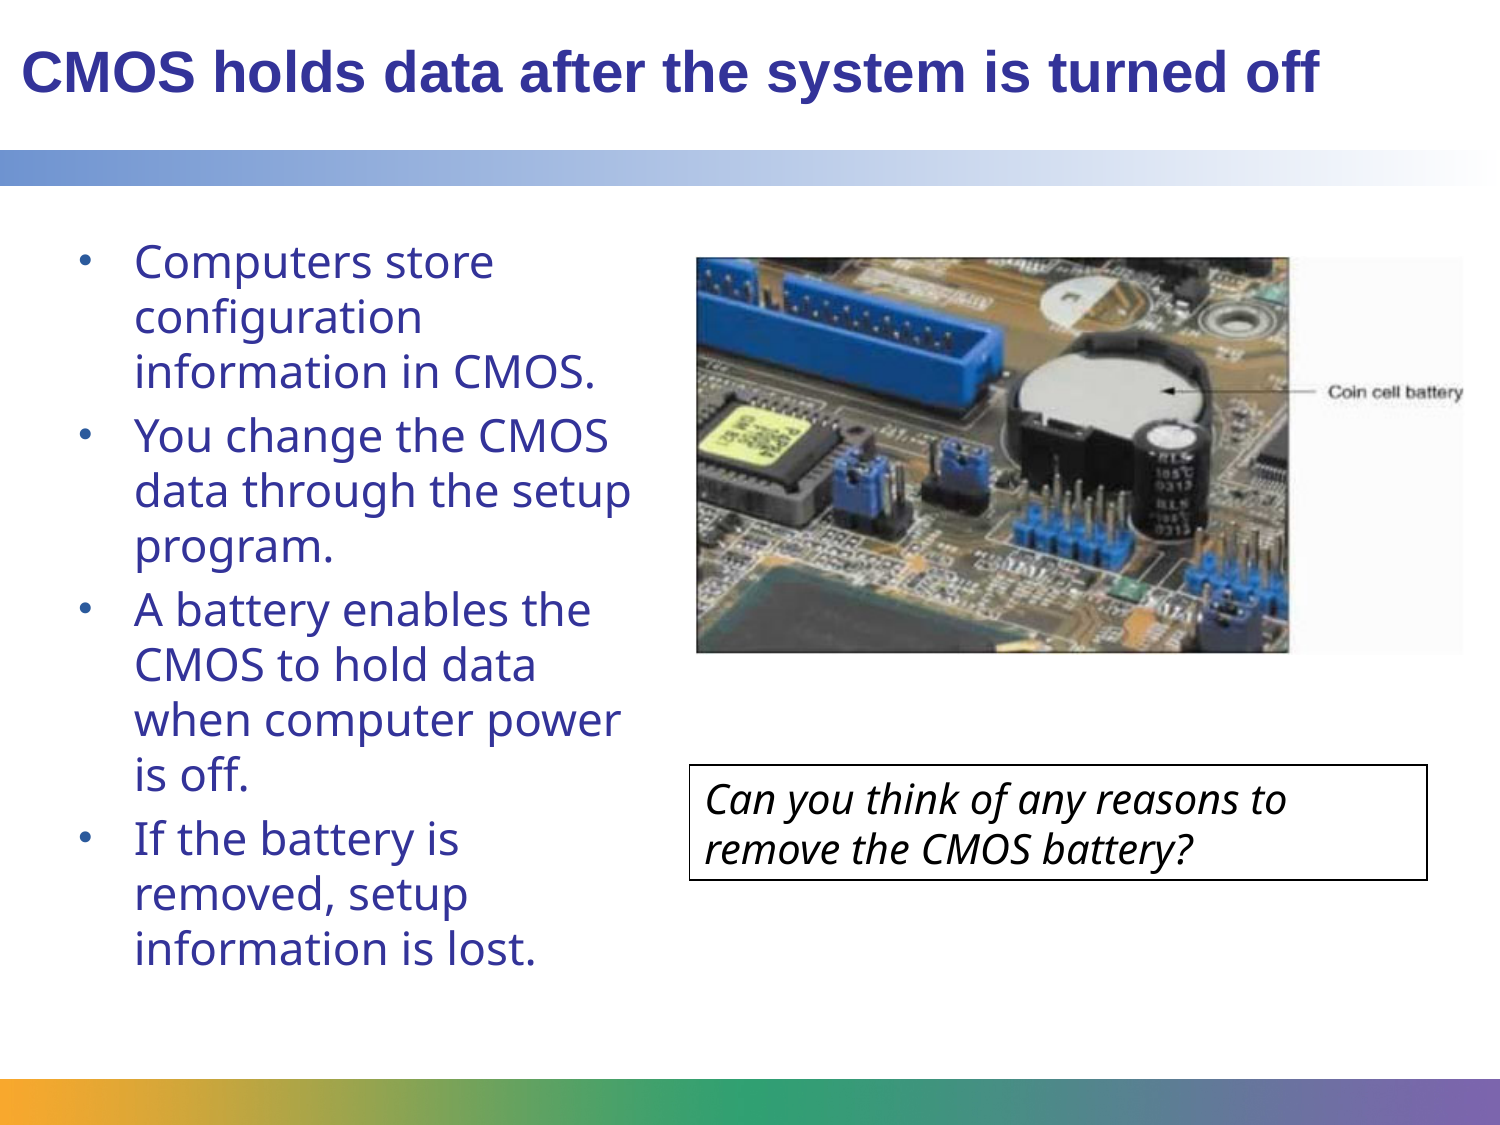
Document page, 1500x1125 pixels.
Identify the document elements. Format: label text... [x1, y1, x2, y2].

picture [0, 1079, 1500, 1125]
picture [695, 255, 1465, 655]
title CMOS holds data after the system is turned off [6, 0, 1417, 138]
text_box Can you think of any reasons to remove the CMOS battery? [689, 765, 1427, 880]
list Computers store configuration information in CMOS. You change the CMOS data through the setup program. A battery enables the CMOS to hold data when computer power is off. If the battery is removed, setup information is lost. [62, 224, 664, 1013]
